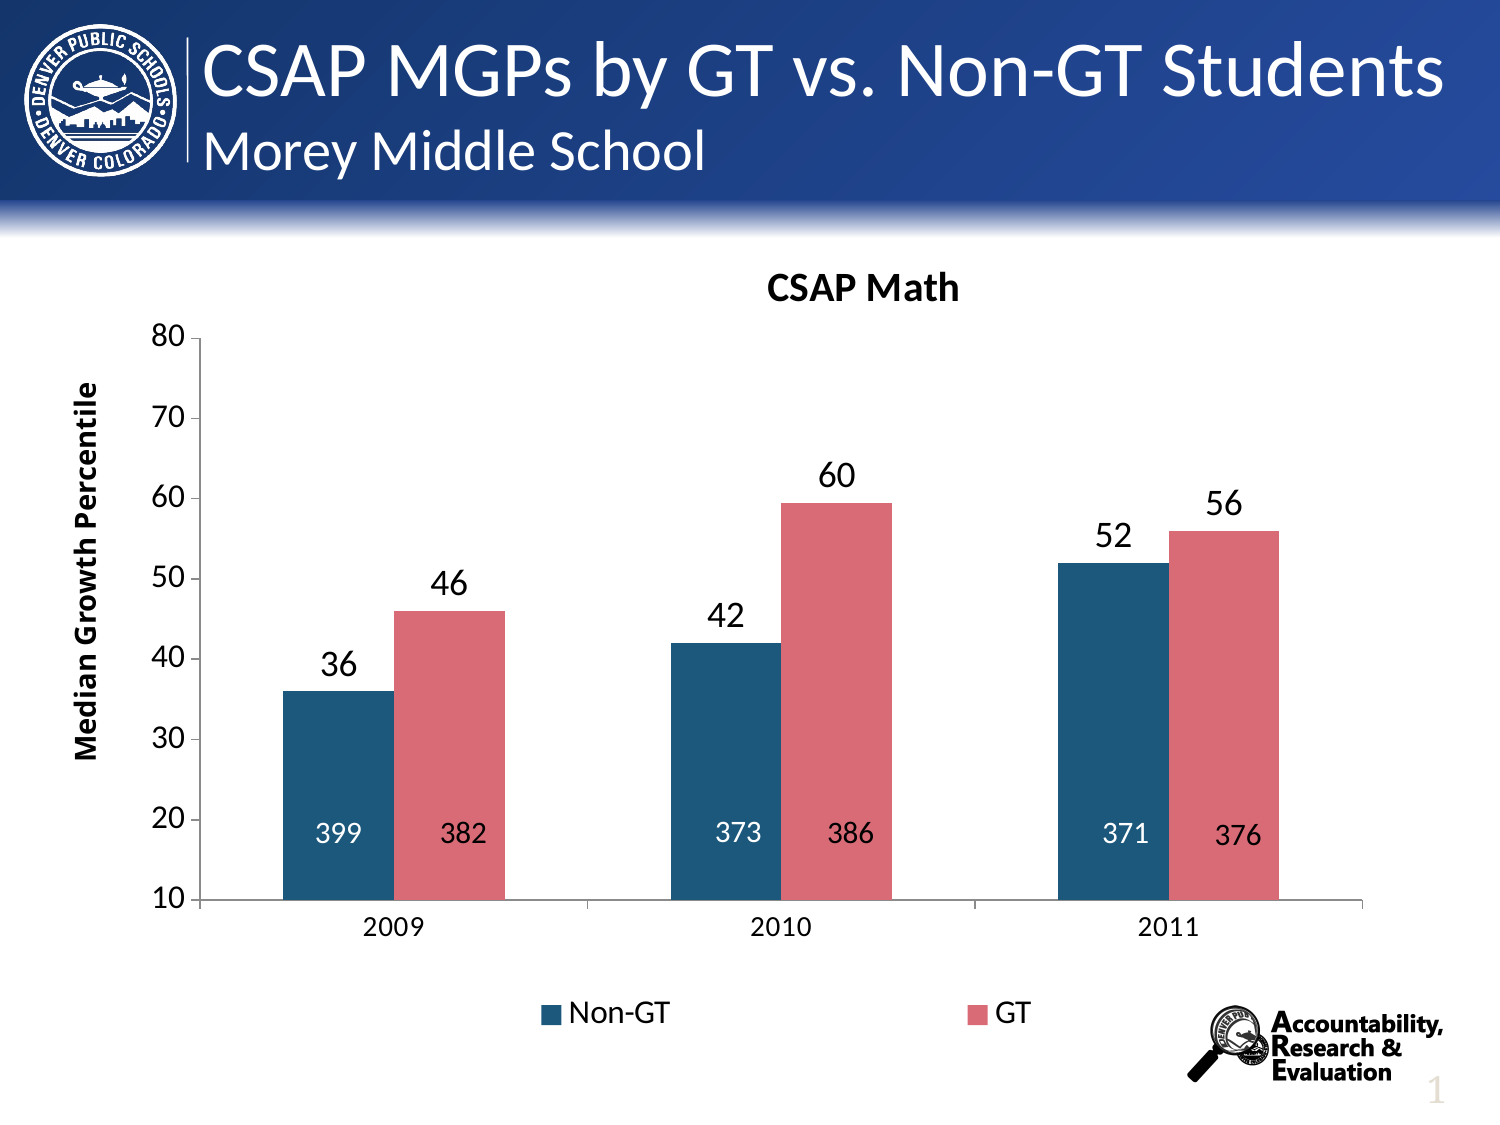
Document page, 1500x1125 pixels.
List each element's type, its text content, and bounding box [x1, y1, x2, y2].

slide_number 0 [1337, 1097, 1463, 1125]
title CSAP MGPs by GT vs. Non-GT Students Morey Middle School [187, 24, 1500, 176]
chart [38, 262, 1463, 1088]
picture [24, 24, 177, 177]
